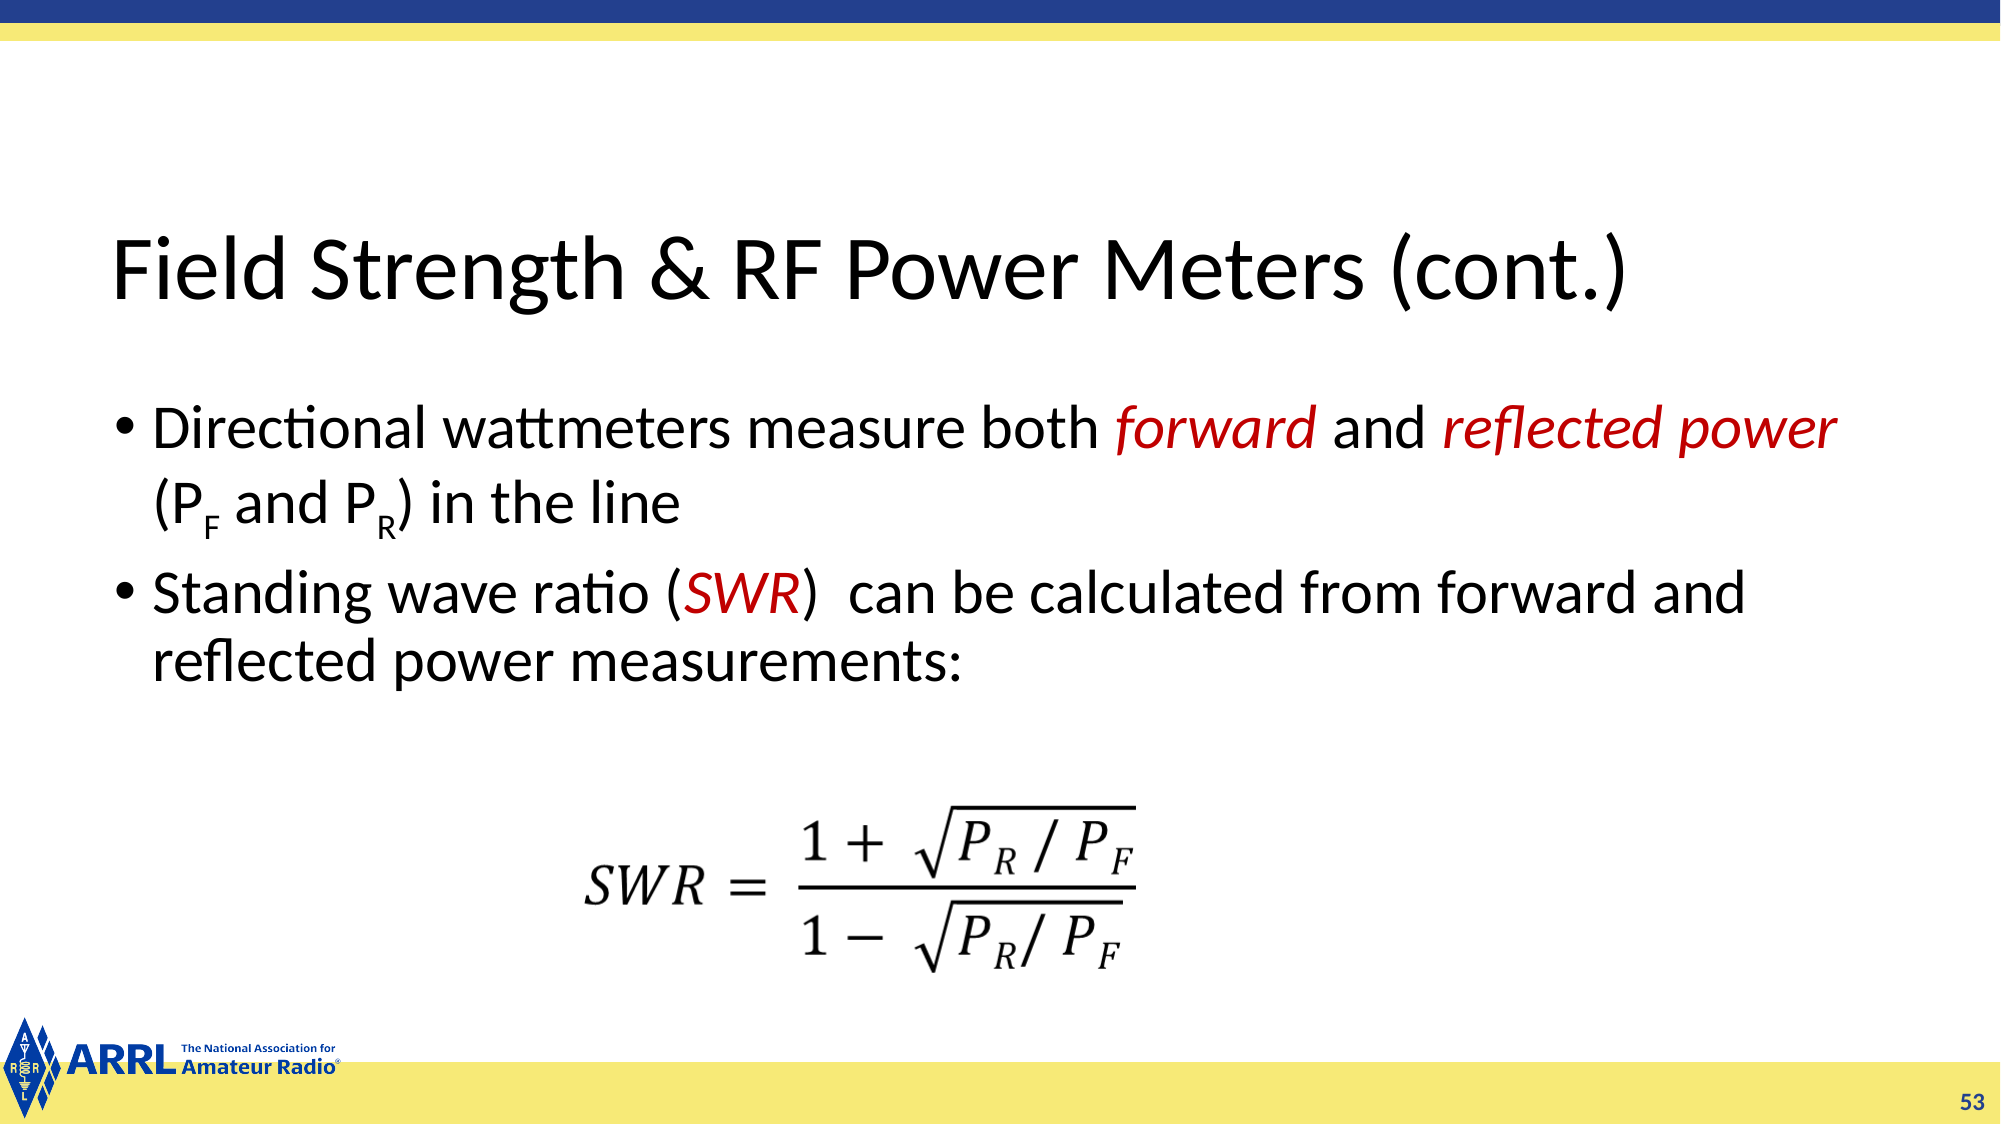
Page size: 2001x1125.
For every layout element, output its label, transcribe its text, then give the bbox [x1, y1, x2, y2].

picture [1, 1015, 342, 1121]
title Field Strength & RF Power Meters (cont.) [96, 212, 1897, 356]
text_box [574, 793, 1146, 975]
list Directional wattmeters measure both forward and reflected power (PF and PR) in the line Standing wave ratio (SWR) can be calculated from forward and reflected power measurements: [99, 387, 1900, 738]
